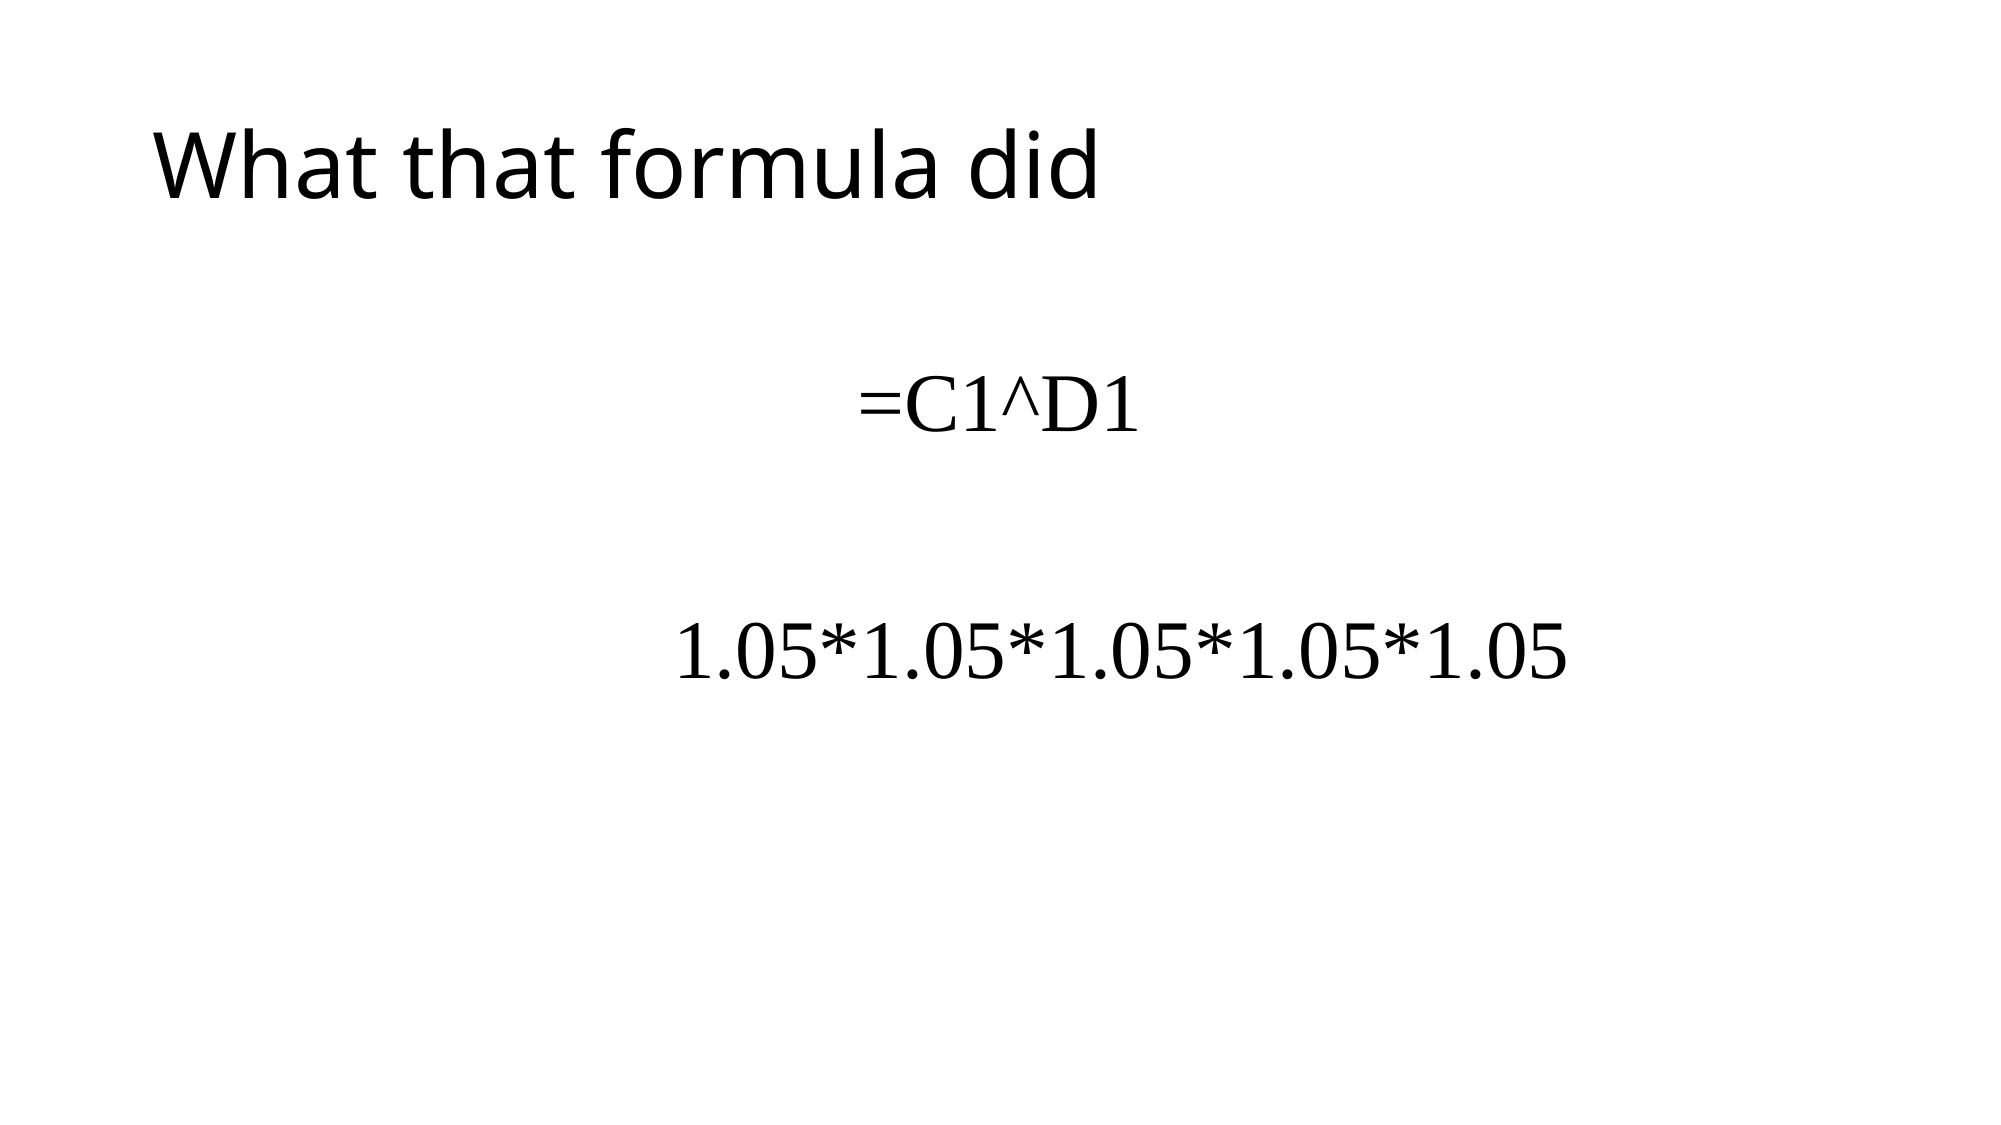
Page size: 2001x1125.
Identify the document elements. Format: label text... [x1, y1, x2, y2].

text_box =C1^D1 [842, 413, 1158, 456]
text_box 1.05*1.05*1.05*1.05*1.05 [414, 660, 1586, 703]
title What that formula did [137, 59, 1863, 278]
